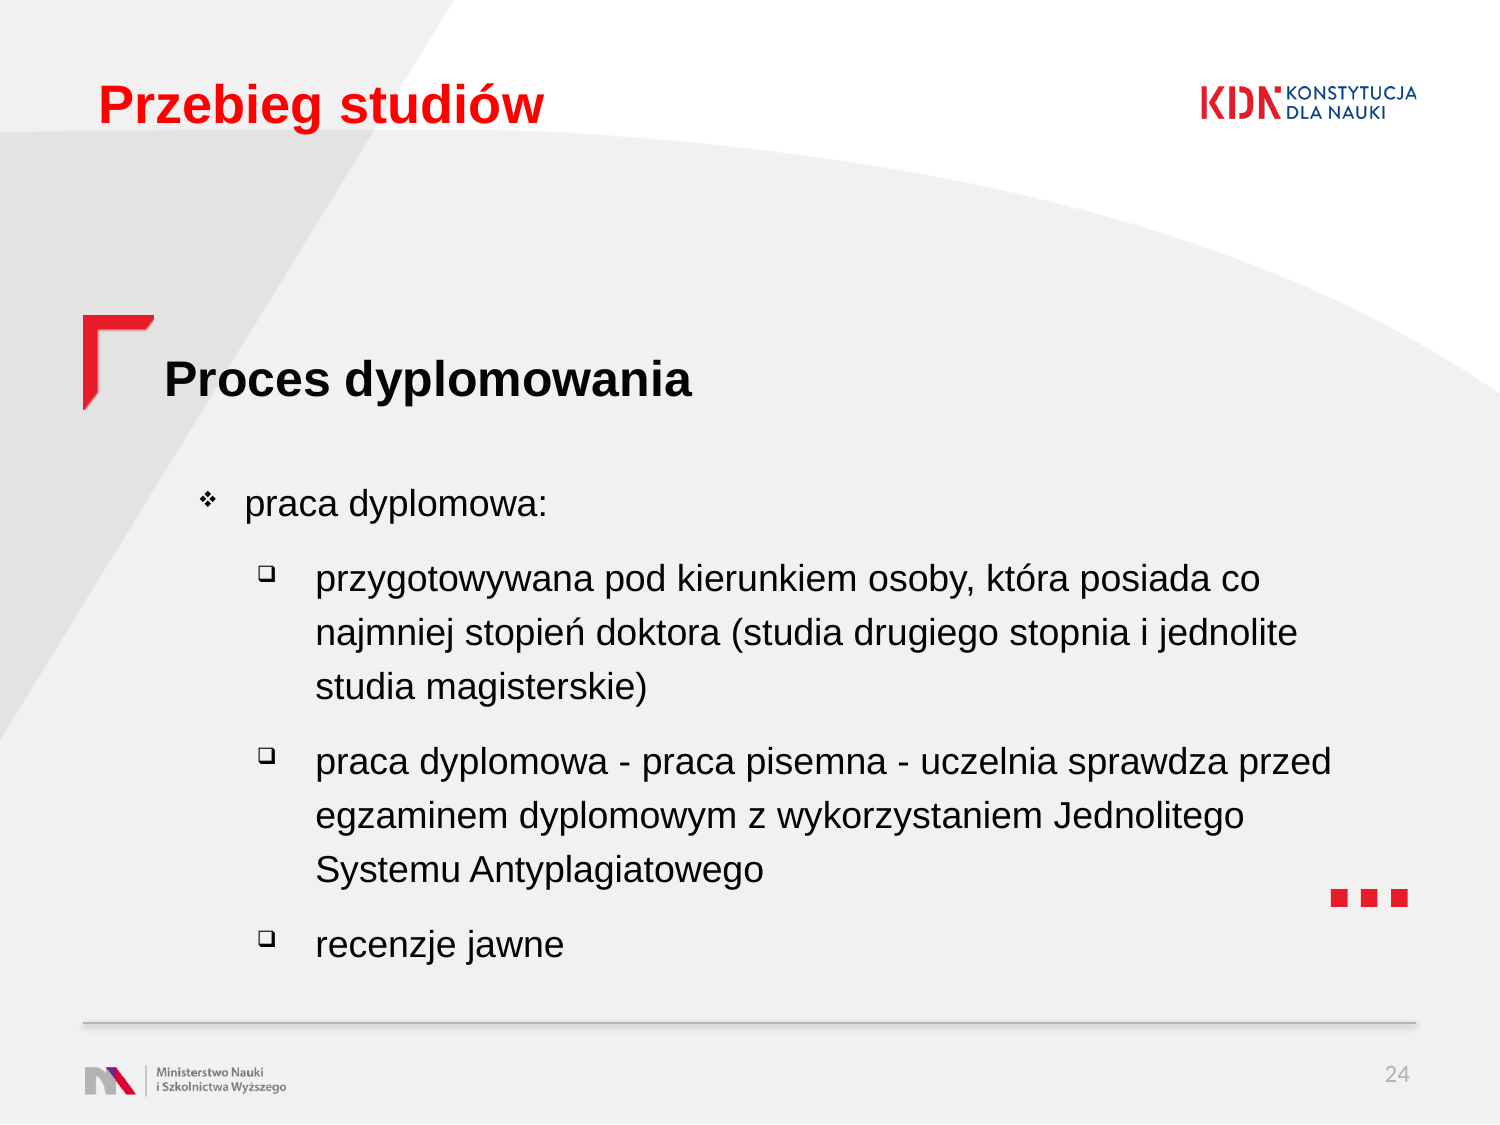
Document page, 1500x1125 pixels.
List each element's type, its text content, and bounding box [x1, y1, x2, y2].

slide_number 24 [1074, 1042, 1425, 1103]
list Proces dyplomowania [149, 327, 1255, 419]
title Przebieg studiów [83, 74, 1170, 143]
picture [0, 0, 1500, 1125]
list praca dyplomowa: przygotowywana pod kierunkiem osoby, która posiada co najmniej stopień doktora (studia drugiego stopnia i jednolite studia magisterskie) praca dyplomowa - praca pisemna - uczelnia sprawdza przed egzaminem dyplomowym z wykorzystaniem Jednolitego Systemu Antyplagiatowego recenzje jawne [183, 397, 1365, 909]
